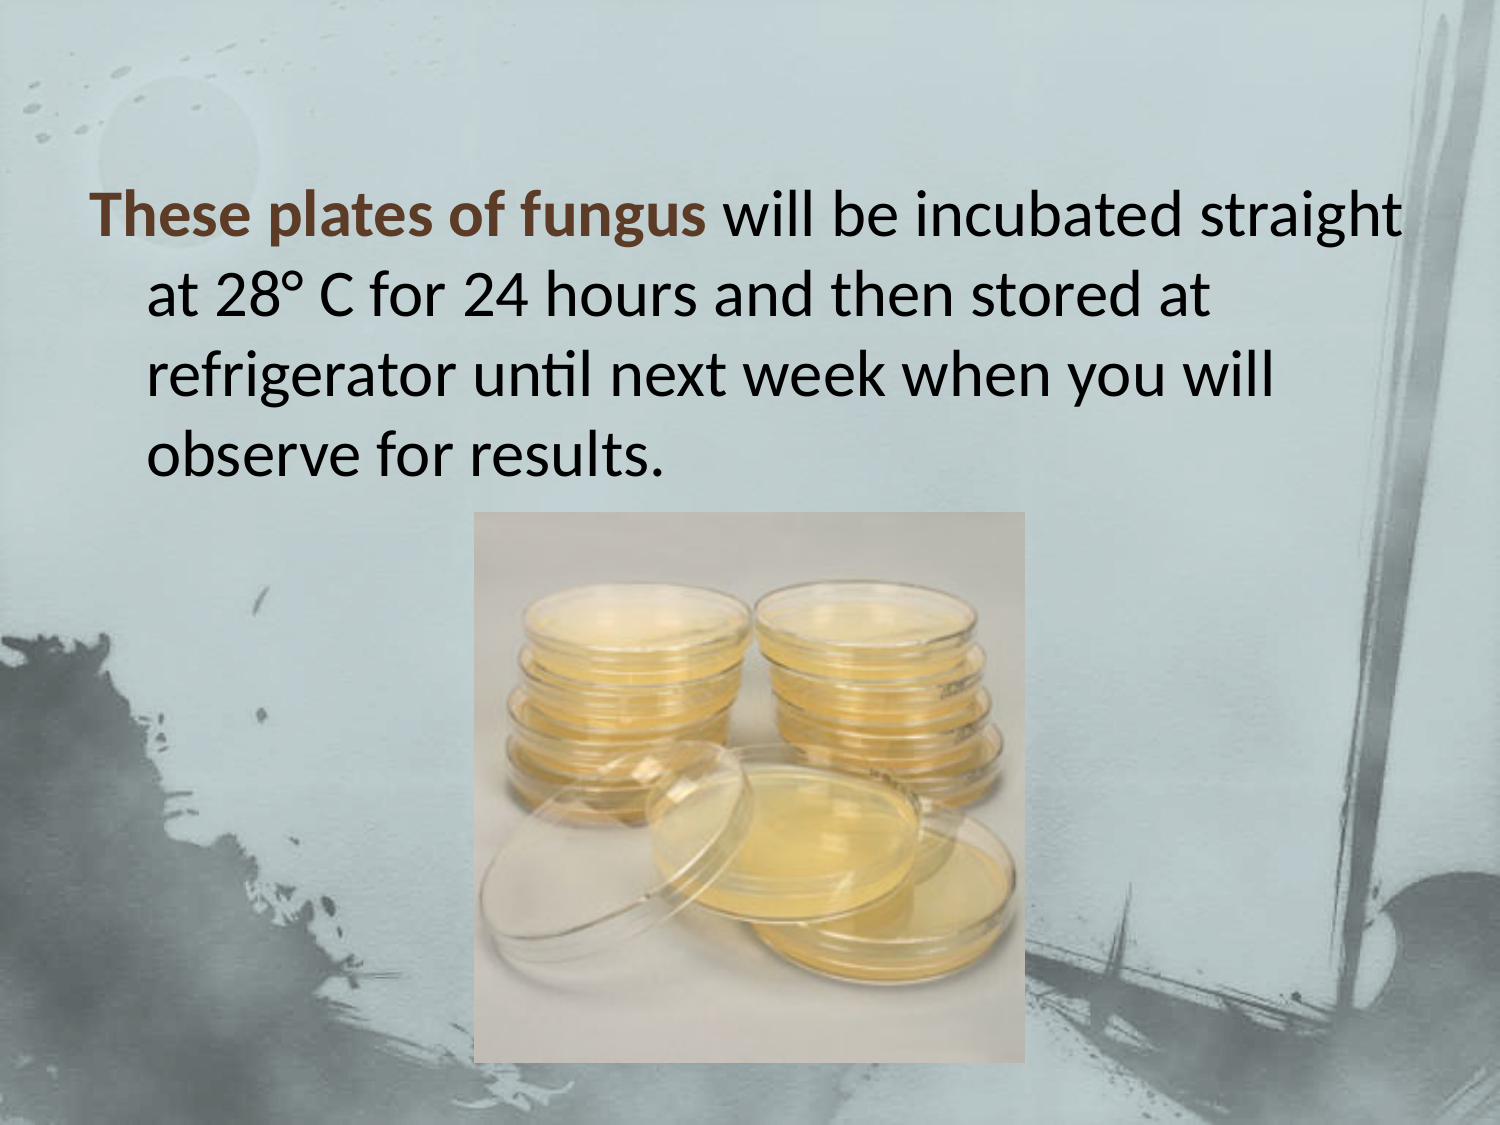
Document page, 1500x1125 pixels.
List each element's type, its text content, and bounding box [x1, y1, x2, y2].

picture [474, 512, 1026, 1063]
list These plates of fungus will be incubated straight at 28° C for 24 hours and then stored at refrigerator until next week when you will observe for results. [75, 162, 1425, 905]
